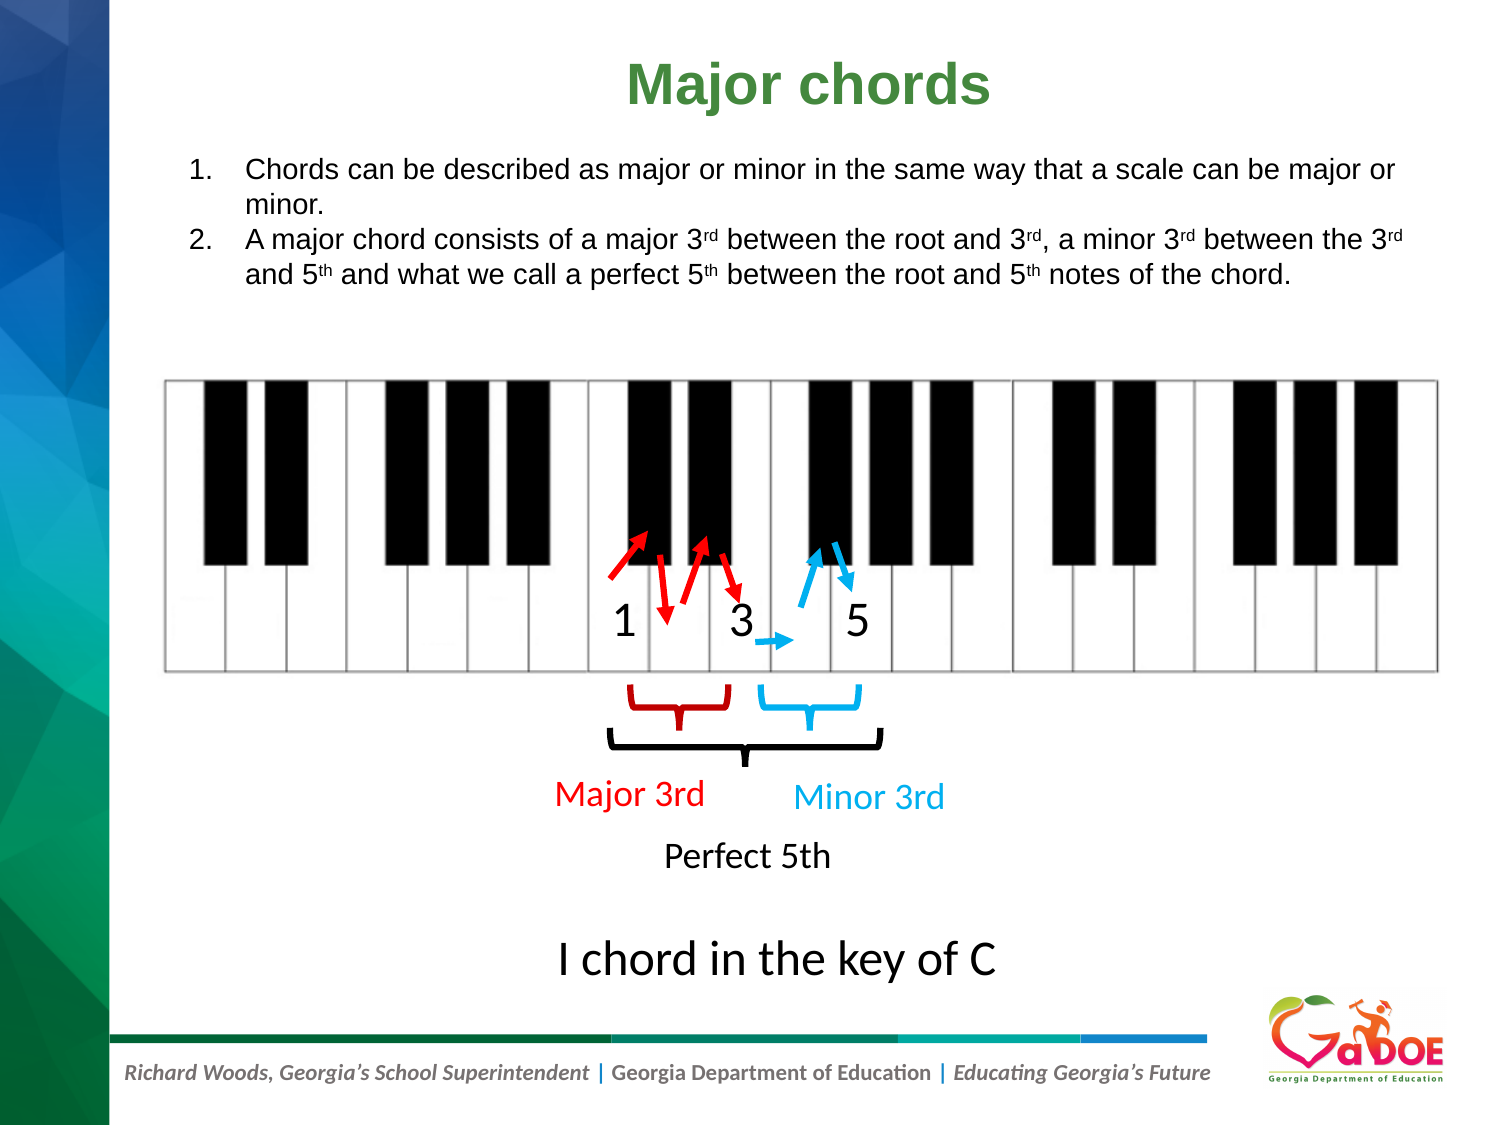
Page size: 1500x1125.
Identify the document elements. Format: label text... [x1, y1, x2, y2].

text_box [609, 727, 881, 767]
text_box [760, 685, 860, 727]
text_box I chord in the key of C [542, 917, 1012, 993]
text_box Major 3rd [539, 761, 721, 821]
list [156, 376, 1449, 685]
picture [0, 0, 110, 1125]
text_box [682, 535, 707, 604]
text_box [721, 553, 740, 604]
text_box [659, 554, 668, 626]
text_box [800, 547, 821, 608]
text_box [629, 685, 729, 727]
title Major chords [230, 28, 1390, 143]
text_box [609, 530, 649, 579]
text_box Minor 3rd [778, 765, 961, 825]
picture [1263, 987, 1447, 1089]
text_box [755, 639, 795, 643]
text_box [834, 542, 852, 593]
text_box Perfect 5th [649, 823, 847, 884]
text_box Chords can be described as major or minor in the same way that a scale can be major or minor. A major chord consists of a major 3rd between the root and 3rd, a minor 3rd between the 3rd and 5th and what we call a perfect 5th between the root and 5th notes of the chord. [174, 143, 1428, 298]
